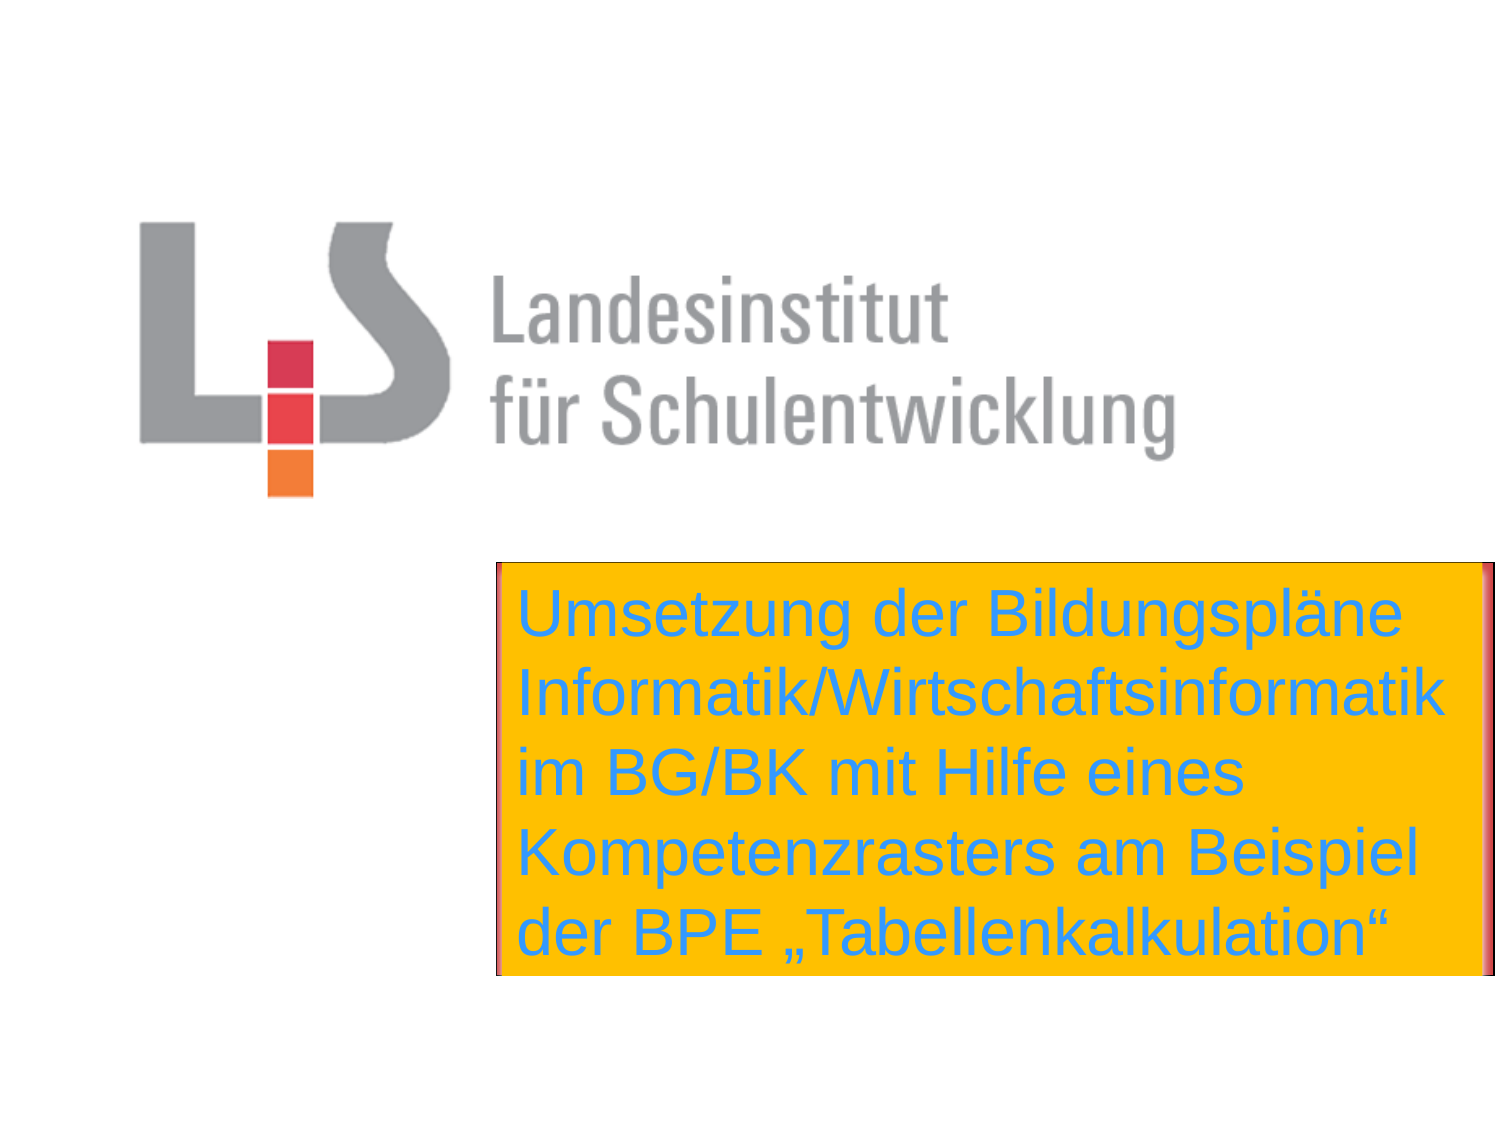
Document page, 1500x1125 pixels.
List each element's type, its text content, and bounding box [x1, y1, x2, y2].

picture [135, 219, 1190, 499]
title Umsetzung der Bildungspläne Informatik/Wirtschaftsinformatik im BG/BK mit Hilfe eines Kompetenzrasters am Beispiel der BPE „Tabellenkalkulation“ [501, 562, 1483, 976]
